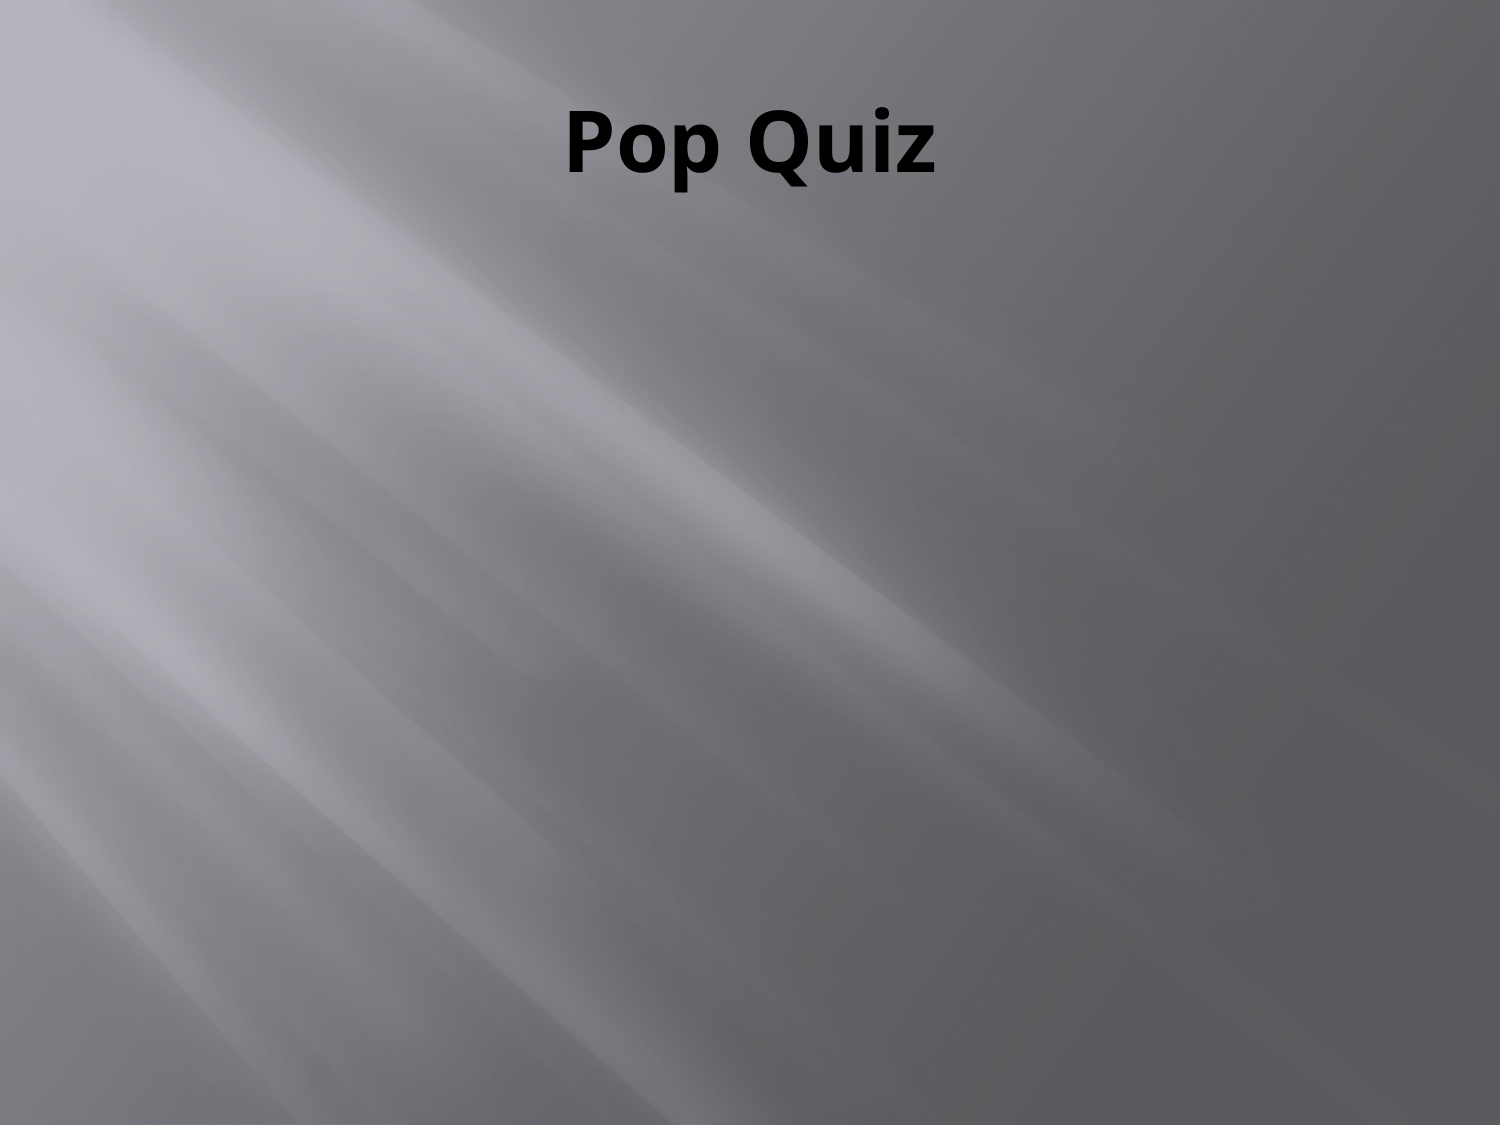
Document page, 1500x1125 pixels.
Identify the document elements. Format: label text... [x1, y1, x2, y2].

title Pop Quiz [75, 45, 1425, 233]
